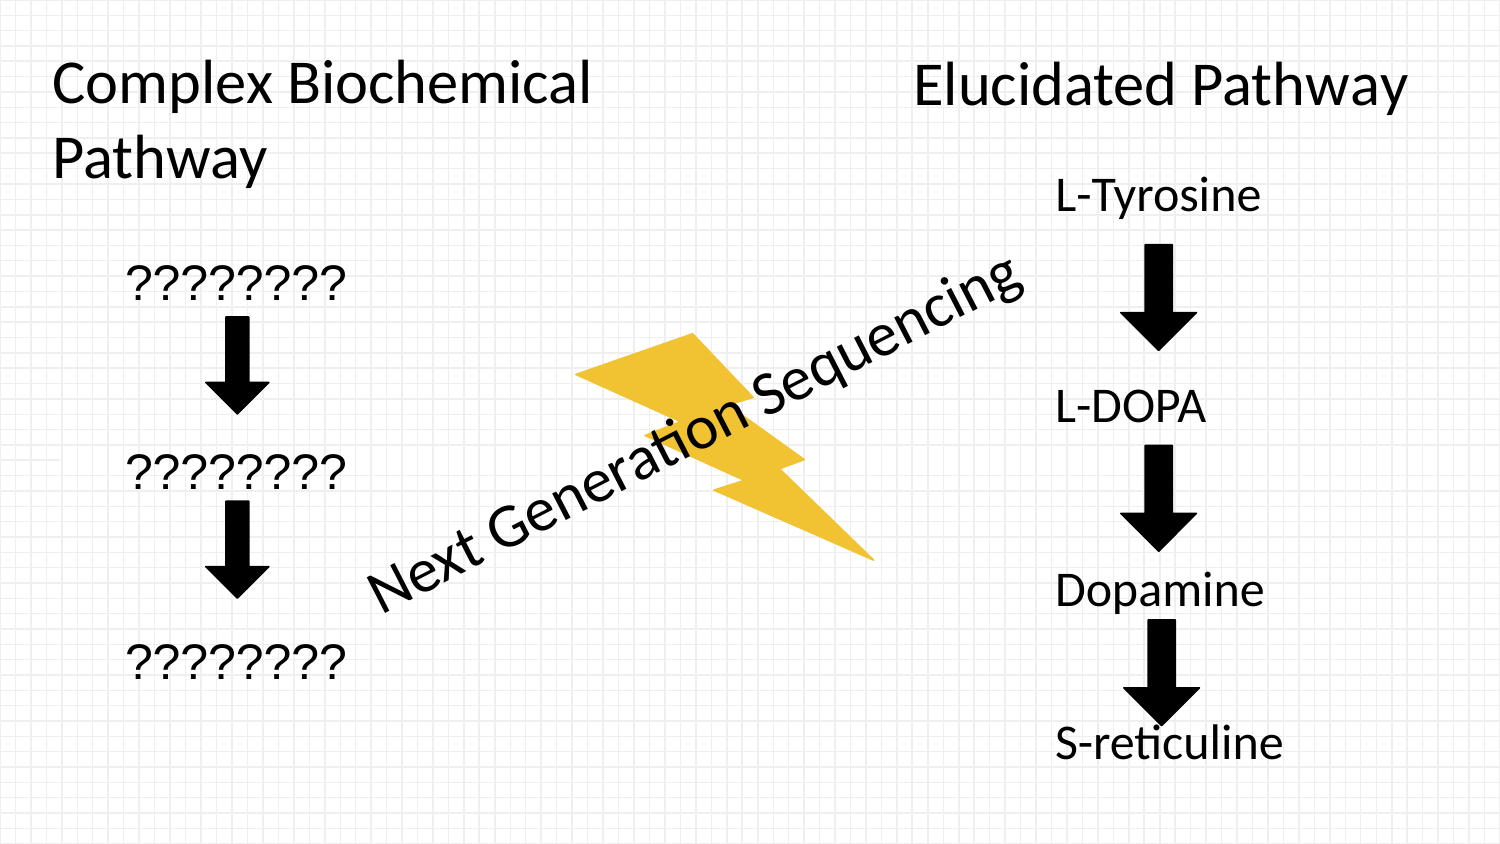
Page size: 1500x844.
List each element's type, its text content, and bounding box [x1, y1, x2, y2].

text_box [775, 499, 874, 561]
text_box Next Generation Sequencing [398, 219, 983, 704]
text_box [988, 146, 1406, 794]
text_box Complex Biochemical Pathway [37, 26, 628, 137]
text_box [109, 235, 394, 705]
text_box [575, 333, 714, 400]
text_box Elucidated Pathway [898, 28, 1500, 165]
